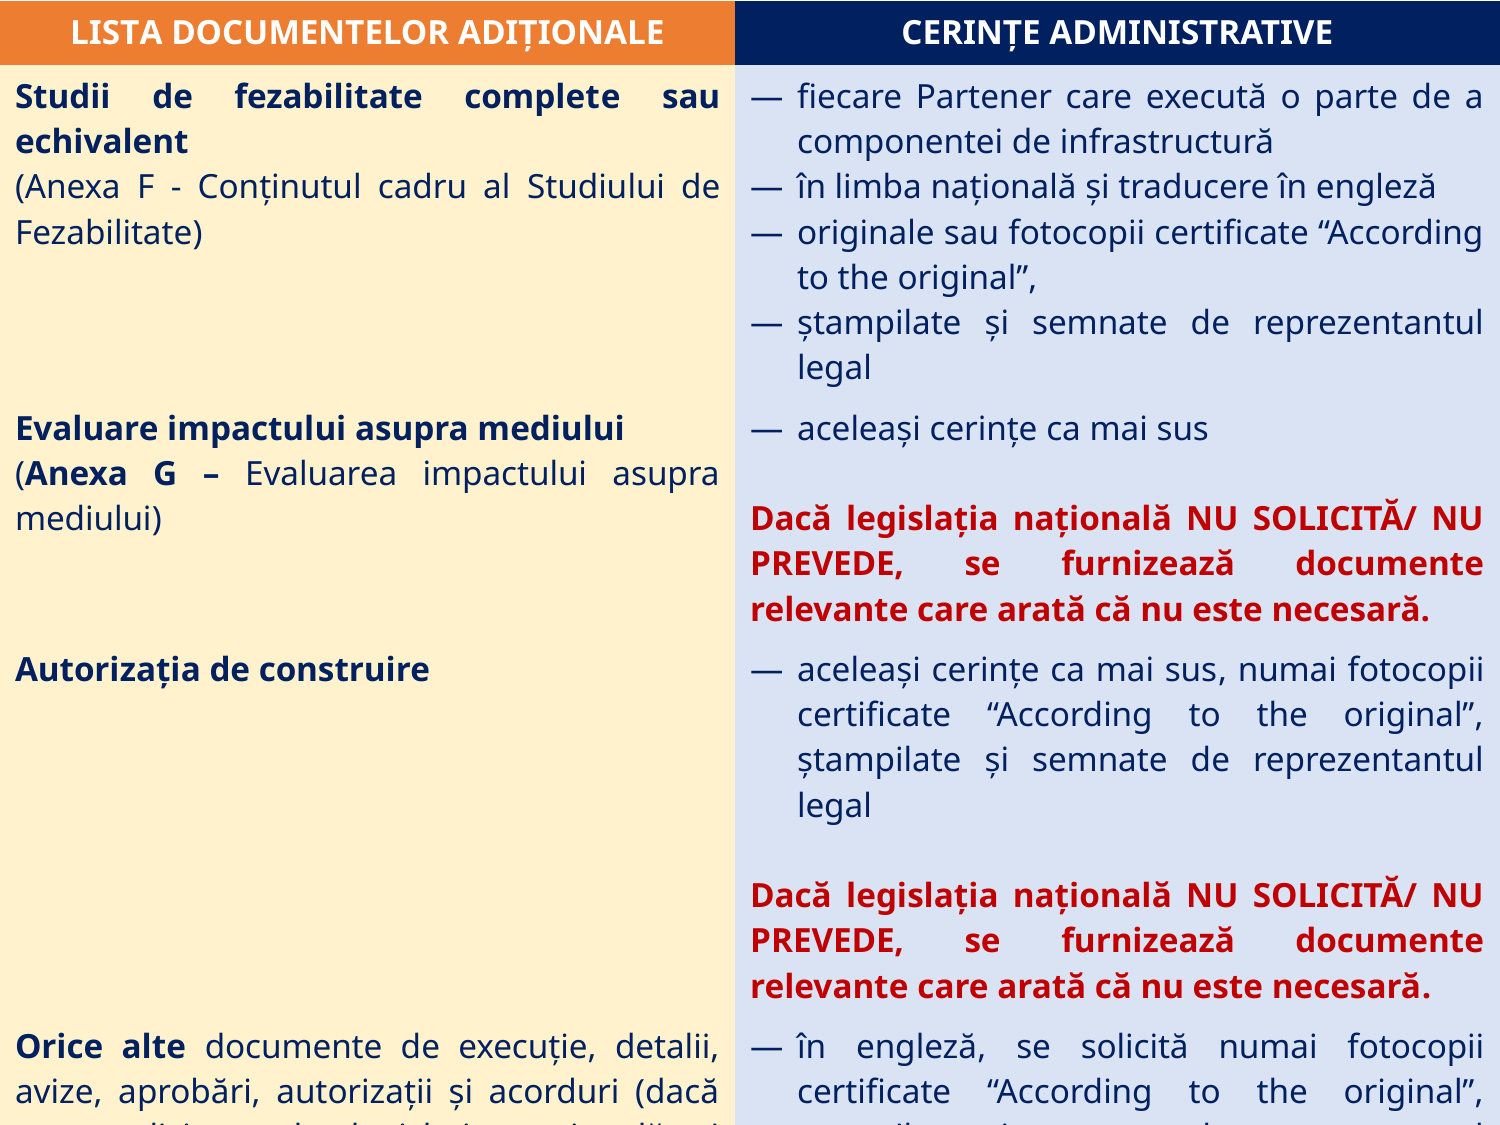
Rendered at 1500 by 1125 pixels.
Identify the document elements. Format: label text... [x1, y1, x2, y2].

table_header LISTA DOCUMENTELOR ADIȚIONALE [0, 1, 735, 65]
table_cell aceleași cerințe ca mai sus Dacă legislația națională NU SOLICITĂ/ NU PREVEDE, se furnizează documente relevante care arată că nu este necesară. [735, 397, 1500, 638]
table_header CERINȚE ADMINISTRATIVE [735, 1, 1500, 65]
table_cell în engleză, se solicită numai fotocopii certificate “According to the original”, ștampilate și semnate de reprezentantul legal [735, 1015, 1500, 1125]
table_cell Autorizația de construire [0, 638, 735, 1015]
table_cell fiecare Partener care execută o parte de a componentei de infrastructură în limba națională și traducere în engleză originale sau fotocopii certificate “According to the original”, ștampilate și semnate de reprezentantul legal [735, 65, 1500, 397]
table_cell Studii de fezabilitate complete sau echivalent (Anexa F - Conținutul cadru al Studiului de Fezabilitate) [0, 65, 735, 397]
table_cell Orice alte documente de execuție, detalii, avize, aprobări, autorizații și acorduri (dacă sunt solicitate de legislația națională și obligatorii pentru execuția infrastructurii) [0, 1015, 735, 1125]
table_cell Evaluare impactului asupra mediului (Anexa G – Evaluarea impactului asupra mediului) [0, 397, 735, 638]
table_cell aceleași cerințe ca mai sus, numai fotocopii certificate “According to the original”, ștampilate și semnate de reprezentantul legal Dacă legislația națională NU SOLICITĂ/ NU PREVEDE, se furnizează documente relevante care arată că nu este necesară. [735, 638, 1500, 1015]
